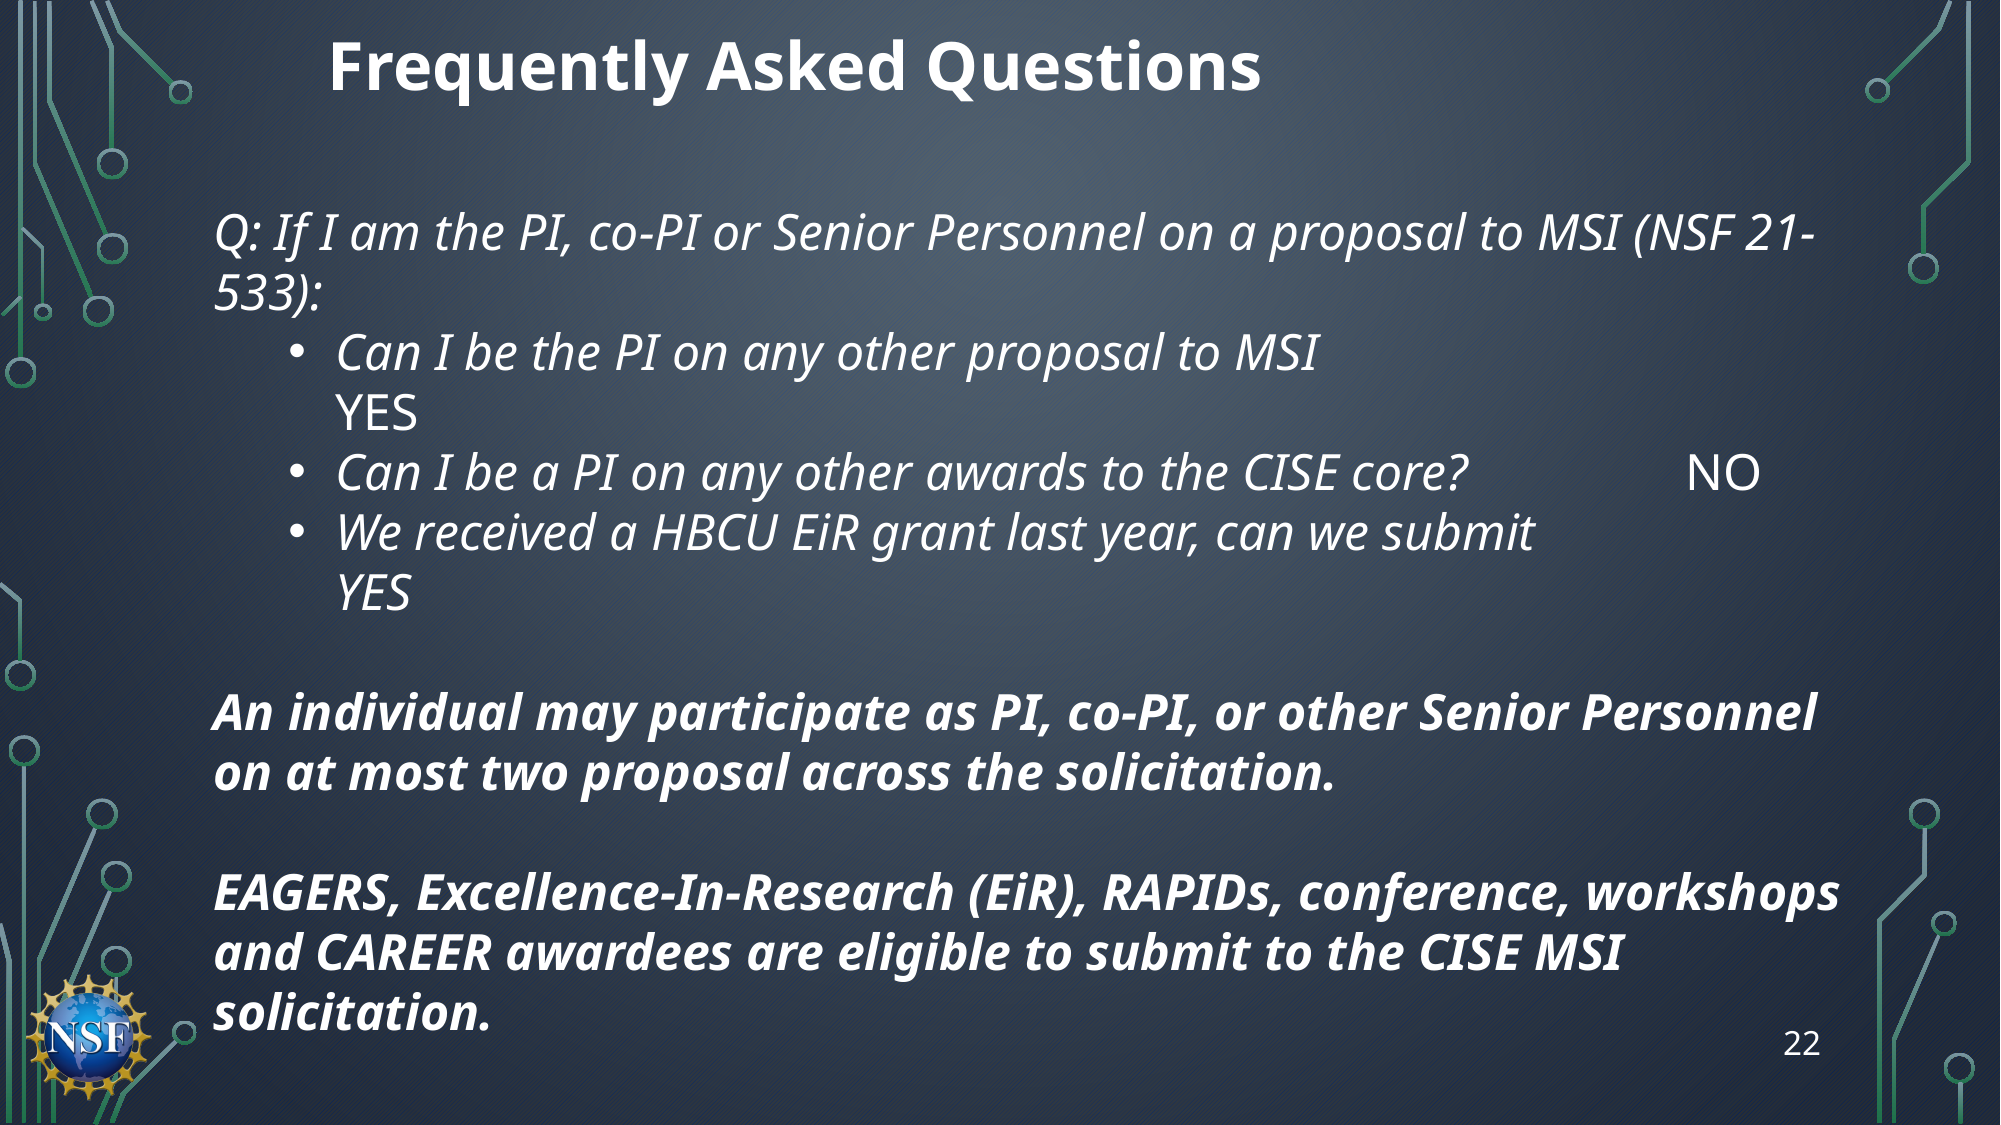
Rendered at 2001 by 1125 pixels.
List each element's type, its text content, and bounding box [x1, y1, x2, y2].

picture [24, 972, 153, 1102]
title Frequently Asked Questions [312, 0, 1663, 138]
text_box Q: If I am the PI, co-PI or Senior Personnel on a proposal to MSI (NSF 21-533): Can I be the PI on any other proposal to MSI YES Can I be a PI on any other awards to the CISE core? NO We received a HBCU EiR grant last year, can we submit YES An individual may participate as PI, co-PI, or other Senior Personnel on at most two proposal across the solicitation. EAGERS, Excellence-In-Research (EiR), RAPIDs, conference, workshops and CAREER awardees are eligible to submit to the CISE MSI solicitation. [198, 192, 1871, 1125]
